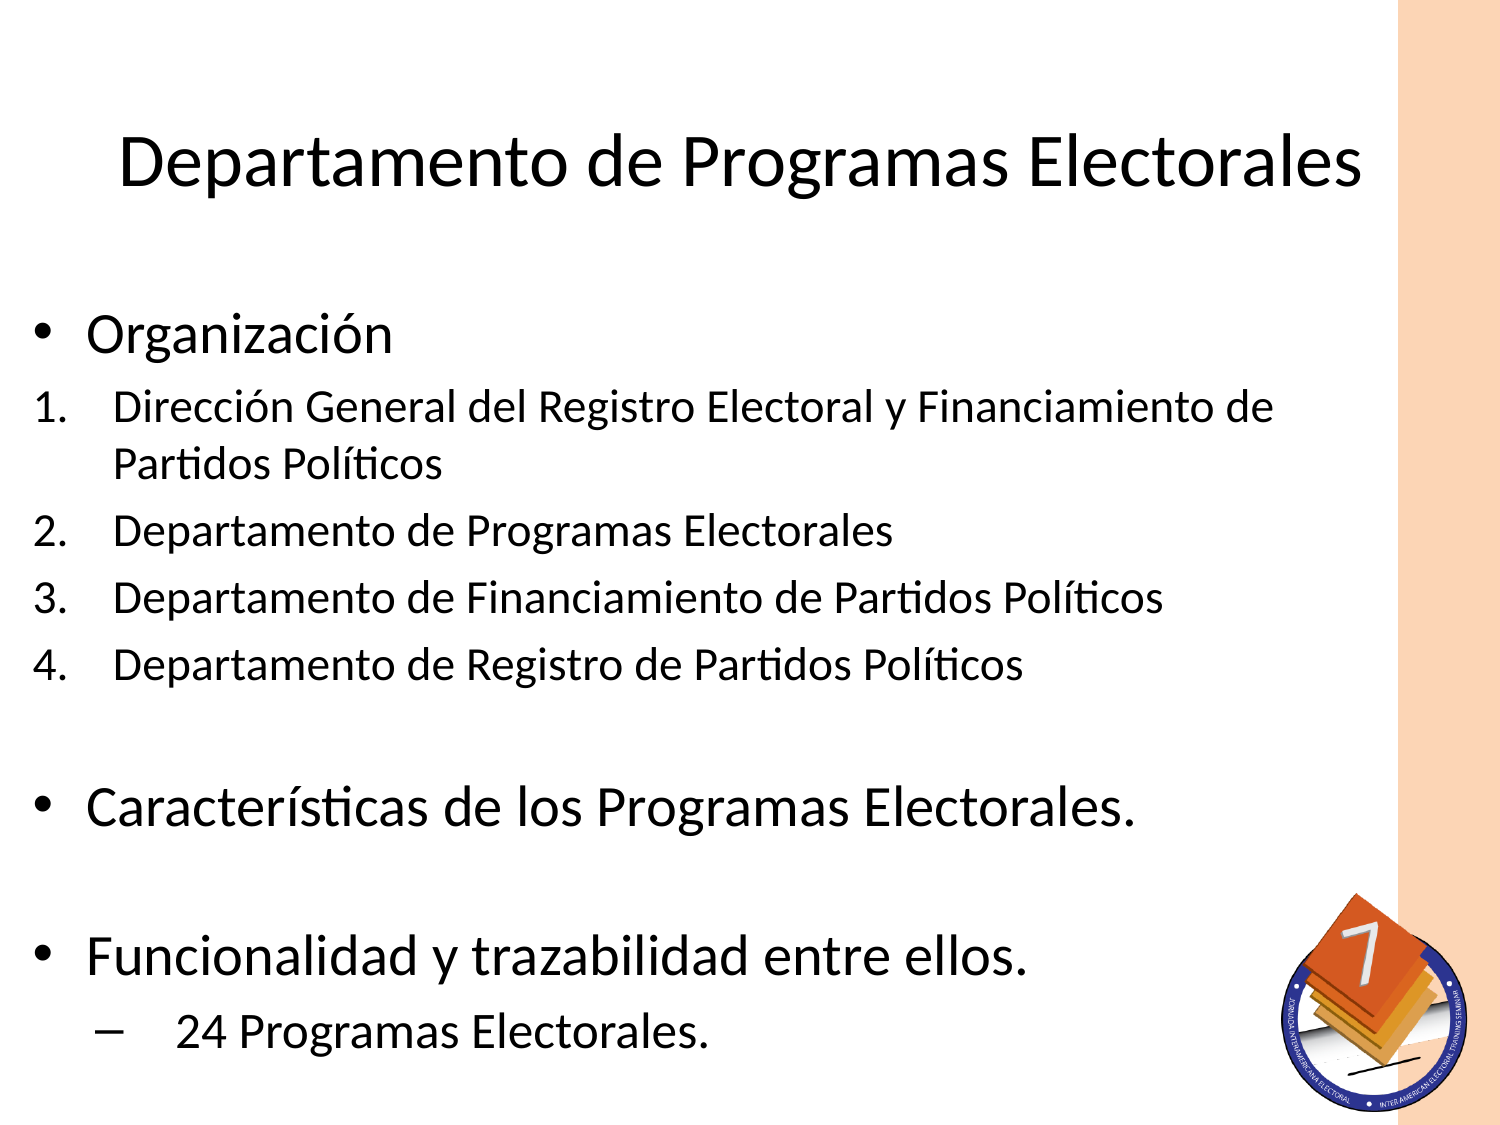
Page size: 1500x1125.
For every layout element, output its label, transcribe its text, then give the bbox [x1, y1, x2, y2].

text_box Organización Dirección General del Registro Electoral y Financiamiento de Partidos Políticos Departamento de Programas Electorales Departamento de Financiamiento de Partidos Políticos Departamento de Registro de Partidos Políticos Características de los Programas Electorales. Funcionalidad y trazabilidad entre ellos. 24 Programas Electorales. [17, 287, 1398, 1071]
picture [1281, 893, 1471, 1112]
text_box [1398, 0, 1500, 1125]
text_box Departamento de Programas Electorales [74, 62, 1398, 250]
